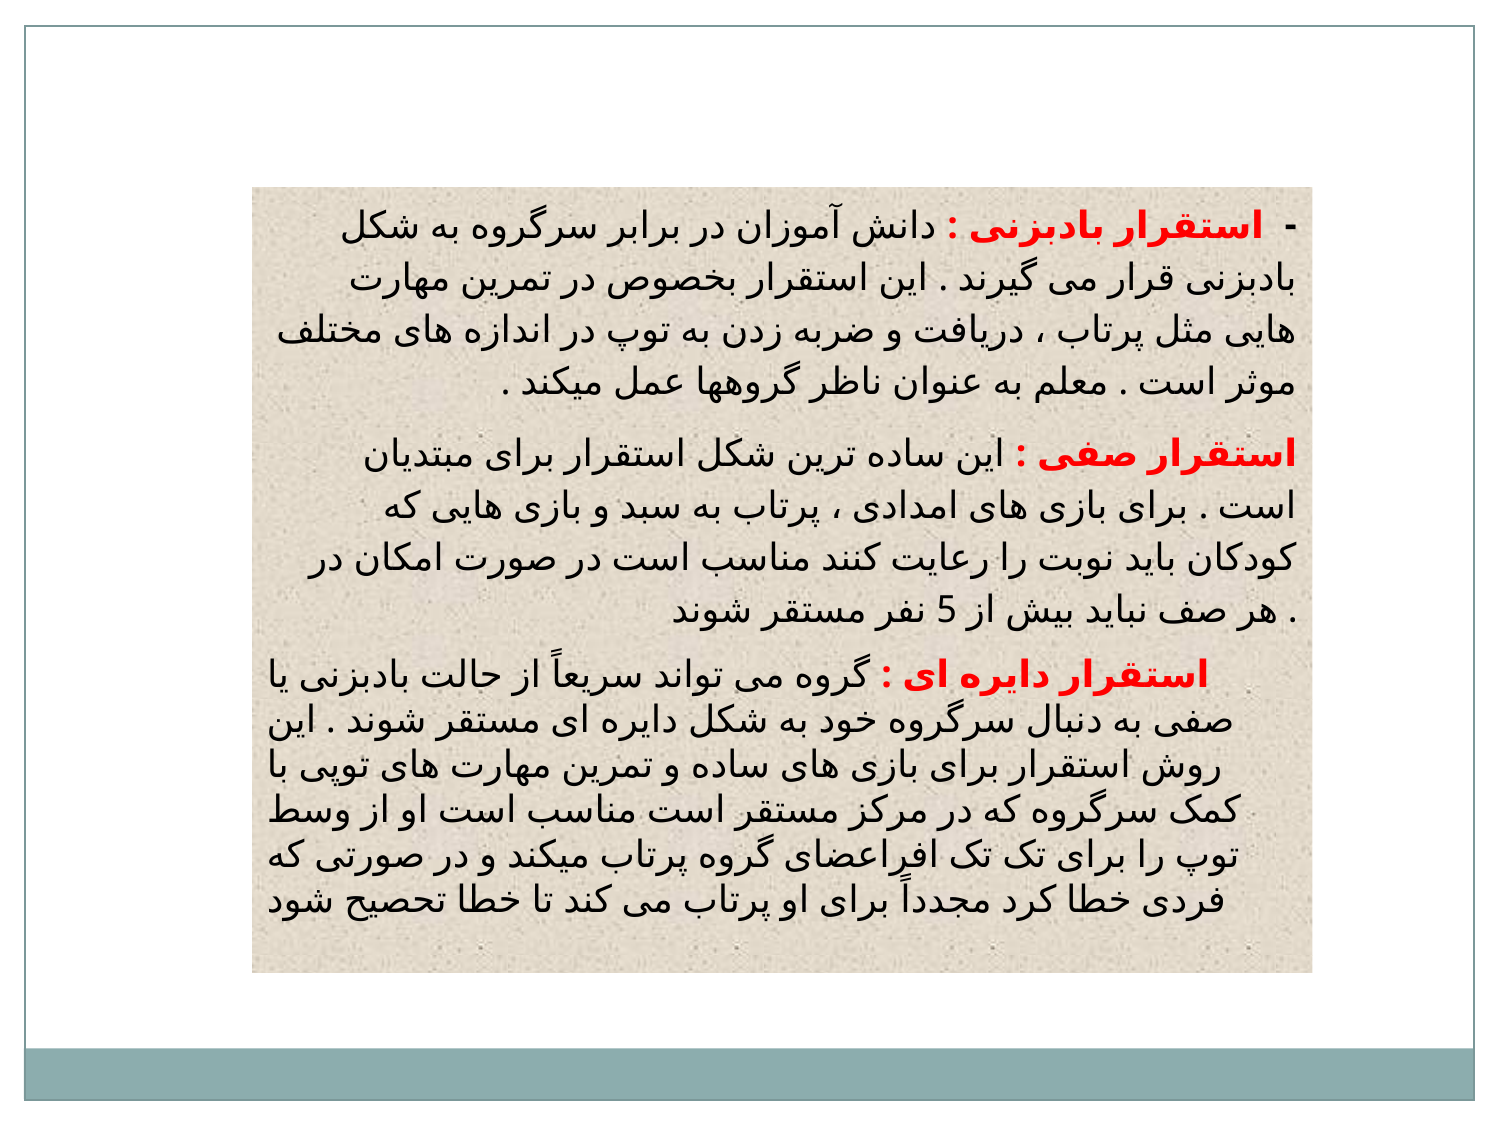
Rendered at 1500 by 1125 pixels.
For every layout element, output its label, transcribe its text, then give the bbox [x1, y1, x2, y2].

text_box - استقرار بادبزنی : دانش آموزان در برابر سرگروه به شکل بادبزنی قرار می گیرند . این استقرار بخصوص در تمرین مهارت هایی مثل پرتاب ، دریافت و ضربه زدن به توپ در اندازه های مختلف موثر است . معلم به عنوان ناظر گروهها عمل میکند . استقرار صفی : این ساده ترین شکل استقرار برای مبتدیان است . برای بازی های امدادی ، پرتاب به سبد و بازی هایی که کودکان باید نوبت را رعایت کنند مناسب است در صورت امکان در هر صف نباید بیش از 5 نفر مستقر شوند . استقرار دایره ای : گروه می تواند سریعاً از حالت بادبزنی یا صفی به دنبال سرگروه خود به شکل دایره ای مستقر شوند . این روش استقرار برای بازی های ساده و تمرین مهارت های توپی با کمک سرگروه که در مرکز مستقر است مناسب است او از وسط توپ را برای تک تک افراعضای گروه پرتاب میکند و در صورتی که فردی خطا کرد مجدداً برای او پرتاب می کند تا خطا تحصیح شود [252, 187, 1313, 973]
